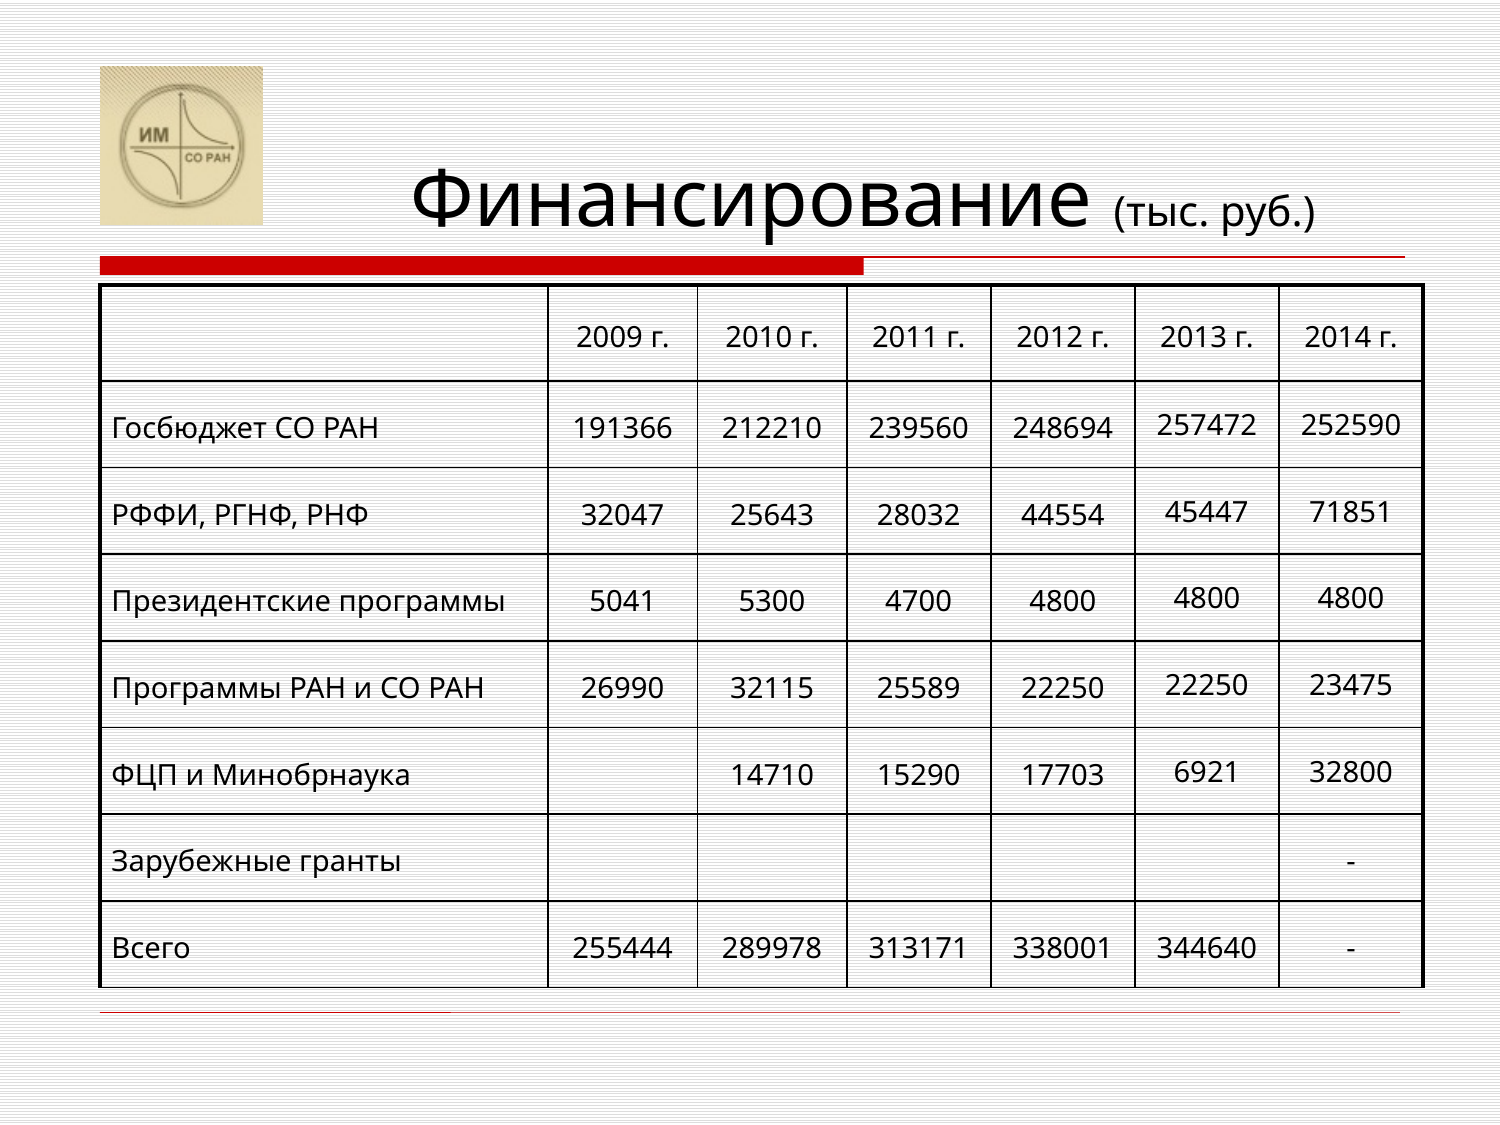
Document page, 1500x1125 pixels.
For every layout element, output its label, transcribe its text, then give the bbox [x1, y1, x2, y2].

table_cell 248694 [992, 382, 1134, 467]
table_cell [992, 815, 1134, 900]
table_cell [698, 815, 846, 900]
table_cell [549, 815, 697, 900]
table_cell 239560 [848, 382, 990, 467]
table_cell Президентские программы [102, 555, 547, 640]
table_cell 5300 [698, 555, 846, 640]
table_header 2010 г. [698, 287, 846, 380]
table_cell Госбюджет СО РАН [102, 382, 547, 467]
table_cell 255444 [549, 902, 697, 987]
table_cell 344640 [1136, 902, 1278, 987]
table_cell 313171 [848, 902, 990, 987]
table_cell 22250 [992, 642, 1134, 727]
table_cell ФЦП и Минобрнаука [102, 728, 547, 813]
table_cell 5041 [549, 555, 697, 640]
table_cell [549, 728, 697, 813]
table_cell 289978 [698, 902, 846, 987]
table_header 2012 г. [992, 287, 1134, 380]
table_cell 26990 [549, 642, 697, 727]
table_cell 22250 [1136, 642, 1278, 727]
table_cell 191366 [549, 382, 697, 467]
table_header 2011 г. [848, 287, 990, 380]
table_cell 6921 [1136, 728, 1278, 813]
table_cell 4800 [1280, 555, 1421, 640]
table_cell 14710 [698, 728, 846, 813]
table_header 2014 г. [1280, 287, 1421, 380]
table_cell Всего [102, 902, 547, 987]
table_cell [1136, 815, 1278, 900]
table_header [102, 287, 547, 380]
table_cell 25589 [848, 642, 990, 727]
table_cell 25643 [698, 468, 846, 553]
table_cell Программы РАН и СО РАН [102, 642, 547, 727]
table_cell 45447 [1136, 468, 1278, 553]
table_cell 28032 [848, 468, 990, 553]
table_cell 338001 [992, 902, 1134, 987]
table_header 2013 г. [1136, 287, 1278, 380]
table_header 2009 г. [549, 287, 697, 380]
table_cell 4800 [992, 555, 1134, 640]
table_cell 15290 [848, 728, 990, 813]
table_cell 212210 [698, 382, 846, 467]
table_cell 4700 [848, 555, 990, 640]
table_cell 17703 [992, 728, 1134, 813]
table_cell 44554 [992, 468, 1134, 553]
table_cell 32047 [549, 468, 697, 553]
table_cell 252590 [1280, 382, 1421, 467]
table_cell 257472 [1136, 382, 1278, 467]
table_cell - [1280, 815, 1421, 900]
table_cell Зарубежные гранты [102, 815, 547, 900]
picture [99, 66, 263, 225]
table_cell 32800 [1280, 728, 1421, 813]
table_cell 71851 [1280, 468, 1421, 553]
title Финансирование (тыс. руб.) [395, 49, 1448, 250]
table_cell 32115 [698, 642, 846, 727]
table_cell - [1280, 902, 1421, 987]
table_cell 4800 [1136, 555, 1278, 640]
table_cell 23475 [1280, 642, 1421, 727]
table_cell РФФИ, РГНФ, РНФ [102, 468, 547, 553]
table_cell [848, 815, 990, 900]
